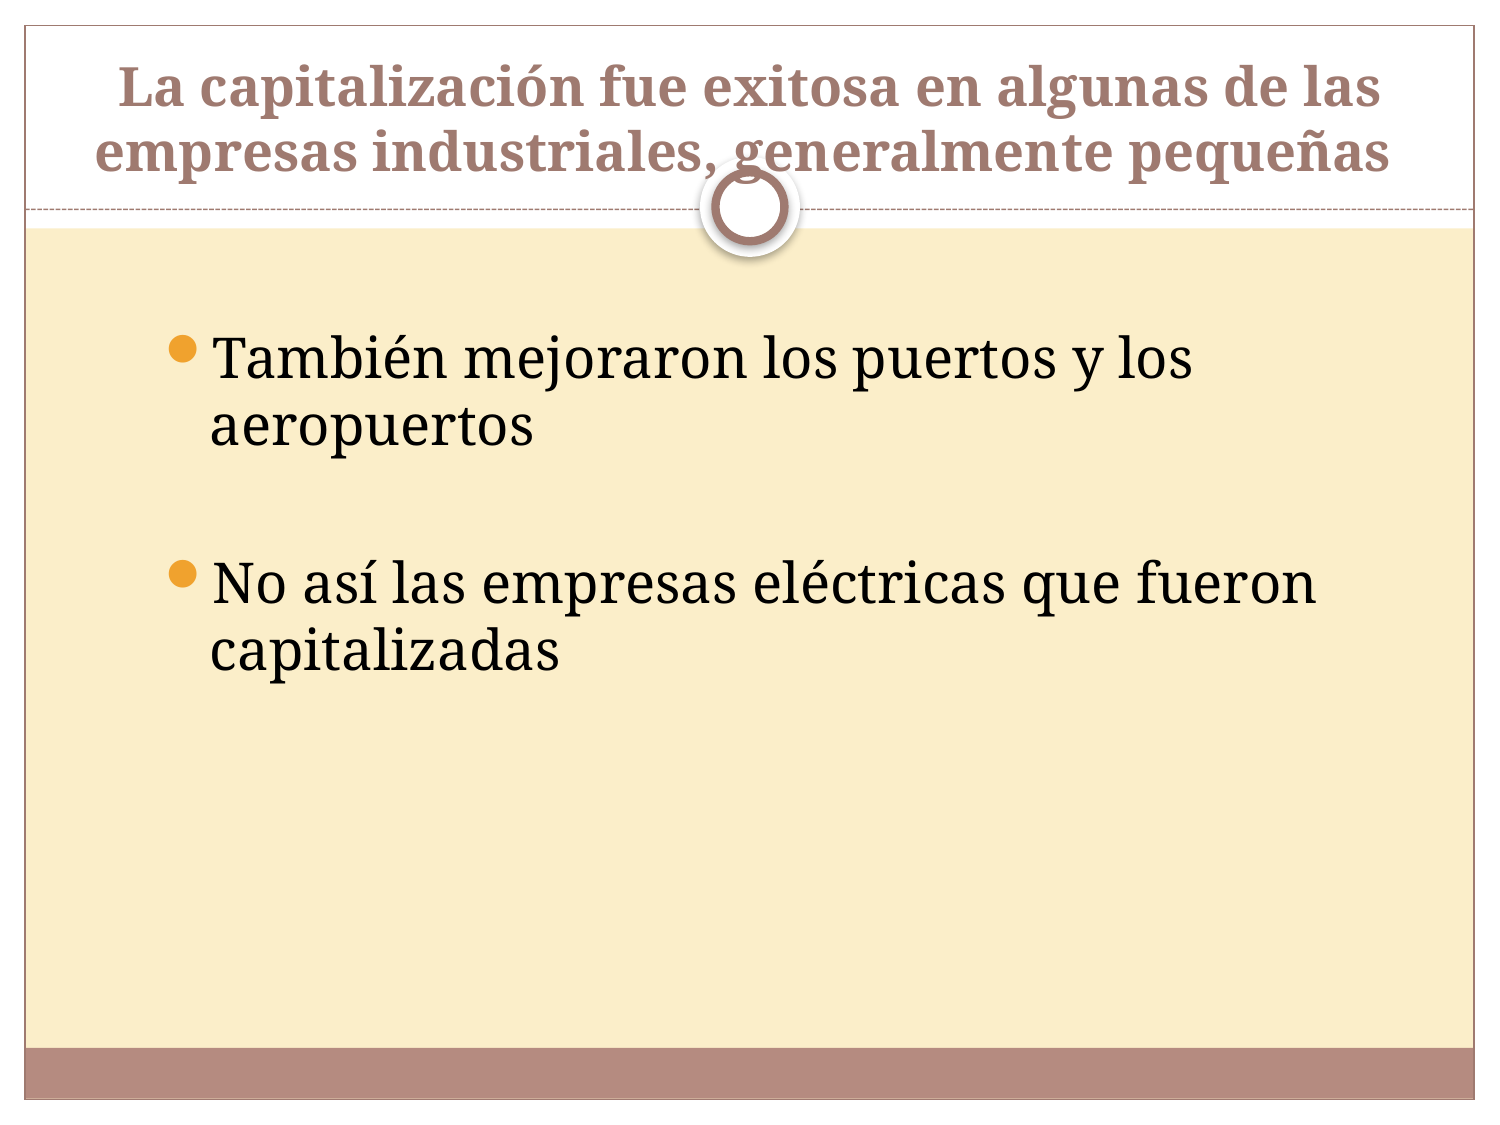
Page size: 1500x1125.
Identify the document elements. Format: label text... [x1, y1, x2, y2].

list También mejoraron los puertos y los aeropuertos No así las empresas eléctricas que fueron capitalizadas [150, 314, 1425, 988]
title La capitalización fue exitosa en algunas de las empresas industriales, generalmente pequeñas [76, 45, 1425, 256]
